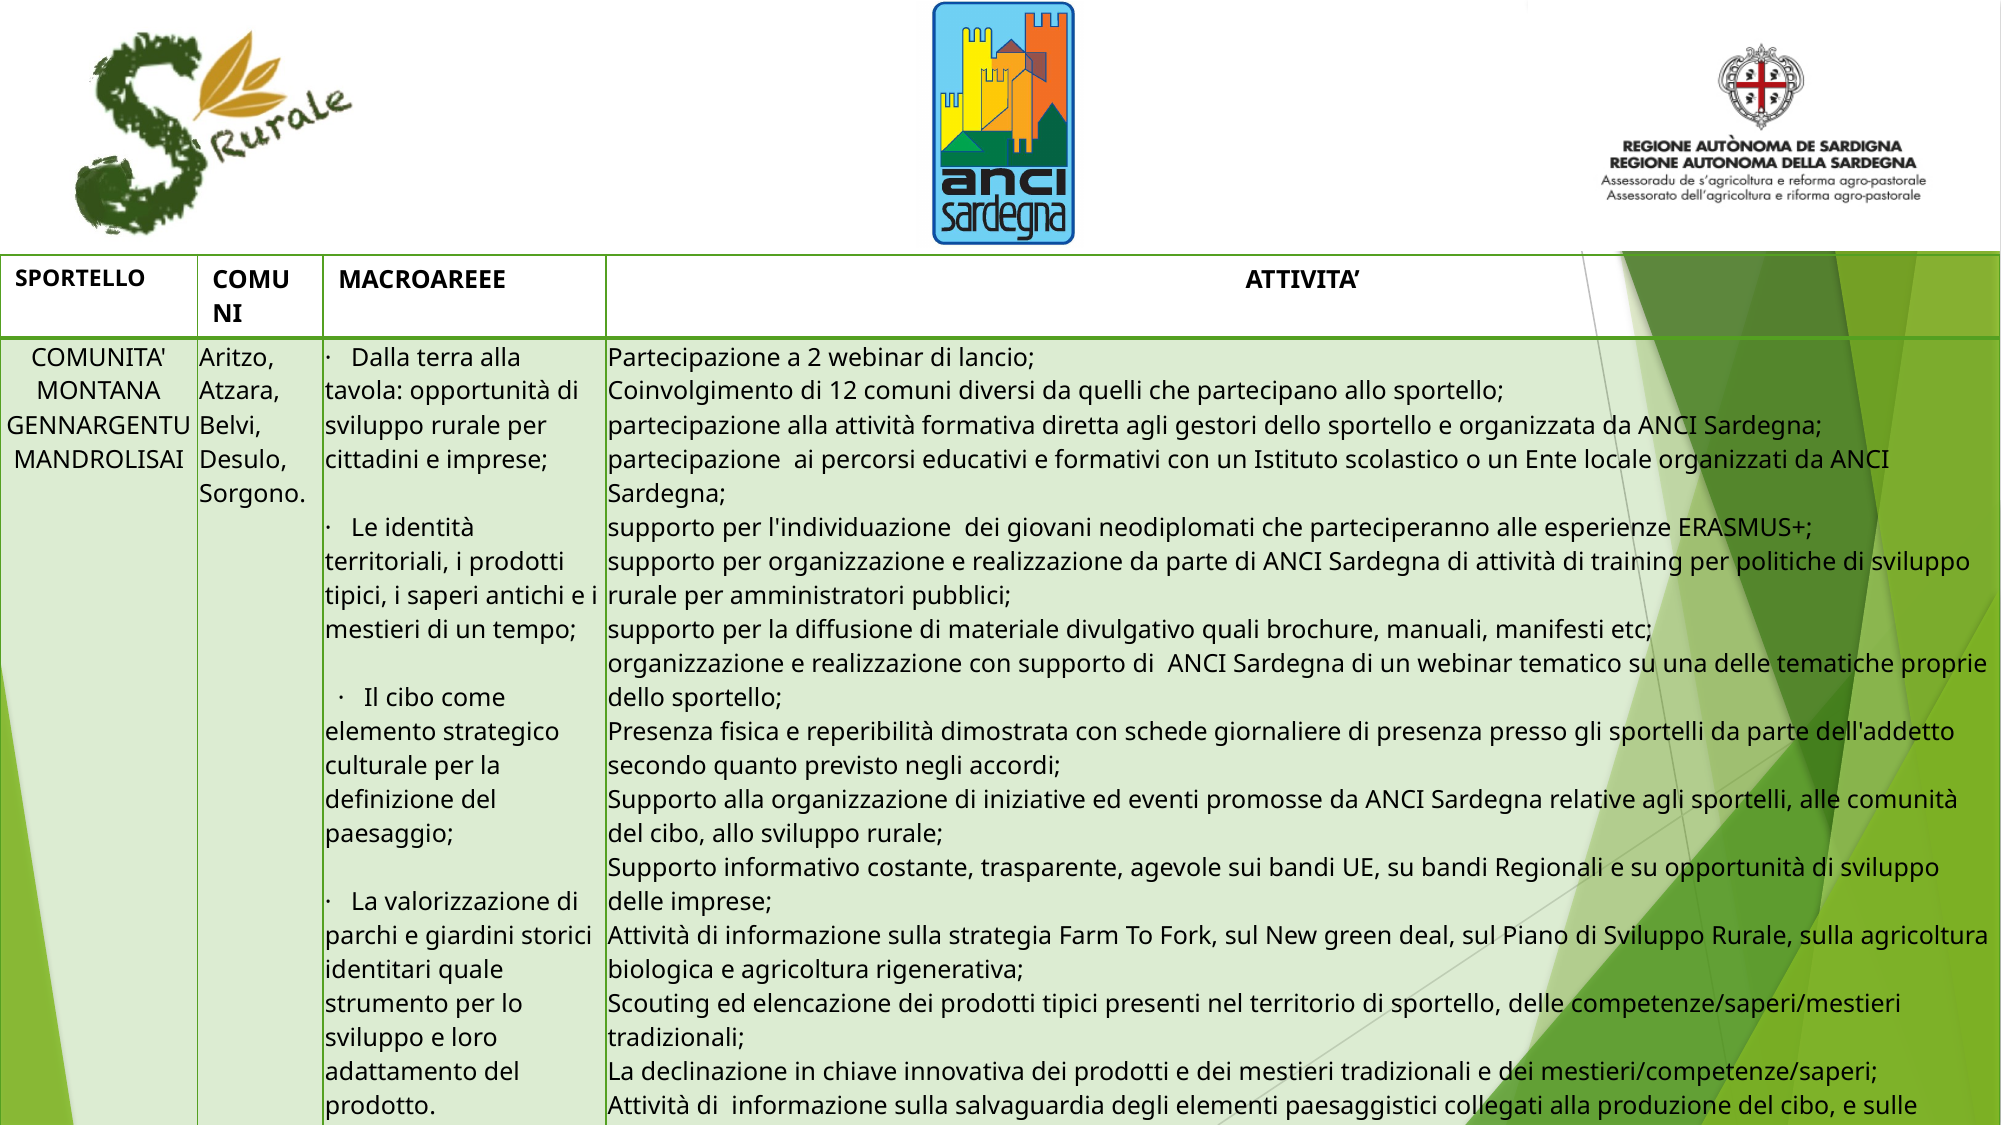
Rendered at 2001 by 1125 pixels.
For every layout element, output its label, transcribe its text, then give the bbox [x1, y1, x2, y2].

table_header ATTIVITA’ [607, 256, 1999, 336]
picture [915, 1, 1085, 249]
table_header MACROAREEE [324, 256, 605, 336]
table_header SPORTELLO [1, 256, 197, 336]
table_cell Partecipazione a 2 webinar di lancio; Coinvolgimento di 12 comuni diversi da quelli che partecipano allo sportello; partecipazione alla attività formativa diretta agli gestori dello sportello e organizzata da ANCI Sardegna; partecipazione ai percorsi educativi e formativi con un Istituto scolastico o un Ente locale organizzati da ANCI Sardegna; supporto per l'individuazione dei giovani neodiplomati che parteciperanno alle esperienze ERASMUS+; supporto per organizzazione e realizzazione da parte di ANCI Sardegna di attività di training per politiche di sviluppo rurale per amministratori pubblici; supporto per la diffusione di materiale divulgativo quali brochure, manuali, manifesti etc; organizzazione e realizzazione con supporto di ANCI Sardegna di un webinar tematico su una delle tematiche proprie dello sportello; Presenza fisica e reperibilità dimostrata con schede giornaliere di presenza presso gli sportelli da parte dell'addetto secondo quanto previsto negli accordi; Supporto alla organizzazione di iniziative ed eventi promosse da ANCI Sardegna relative agli sportelli, alle comunità del cibo, allo sviluppo rurale; Supporto informativo costante, trasparente, agevole sui bandi UE, su bandi Regionali e su opportunità di sviluppo delle imprese; Attività di informazione sulla strategia Farm To Fork, sul New green deal, sul Piano di Sviluppo Rurale, sulla agricoltura biologica e agricoltura rigenerativa; Scouting ed elencazione dei prodotti tipici presenti nel territorio di sportello, delle competenze/saperi/mestieri tradizionali; La declinazione in chiave innovativa dei prodotti e dei mestieri tradizionali e dei mestieri/competenze/saperi; Attività di informazione sulla salvaguardia degli elementi paesaggistici collegati alla produzione del cibo, e sulle innovazioni che possono rendere i territori rurali socialmente più connessi. Scouting sugli elementi paesaggistici presenti sul territorio; Supporto informativo costante, trasparente, agevole sui bandi UE, su bandi Regionali e su opportunità di sviluppo delle imprese relative al paesaggio rurale e alla tutela di parchi e giardini storici; Attività di informazione sulla valorizzazione di parchi e giardini presenti sul territorio; Scouting su parchi e giardini storici presenti sul territorio. [607, 340, 1999, 1125]
picture [39, 6, 377, 256]
table_cell Aritzo, Atzara, Belvi, Desulo, Sorgono. [198, 340, 322, 1125]
table_cell COMUNITA' MONTANA GENNARGENTU MANDROLISAI [1, 340, 197, 1125]
picture [1528, 0, 2000, 251]
table_header COMUNI [198, 266, 322, 336]
table_cell · Dalla terra alla tavola: opportunità di sviluppo rurale per cittadini e imprese; · Le identità territoriali, i prodotti tipici, i saperi antichi e i mestieri di un tempo; · Il cibo come elemento strategico culturale per la definizione del paesaggio; · La valorizzazione di parchi e giardini storici identitari quale strumento per lo sviluppo e loro adattamento del prodotto. [324, 340, 605, 1125]
